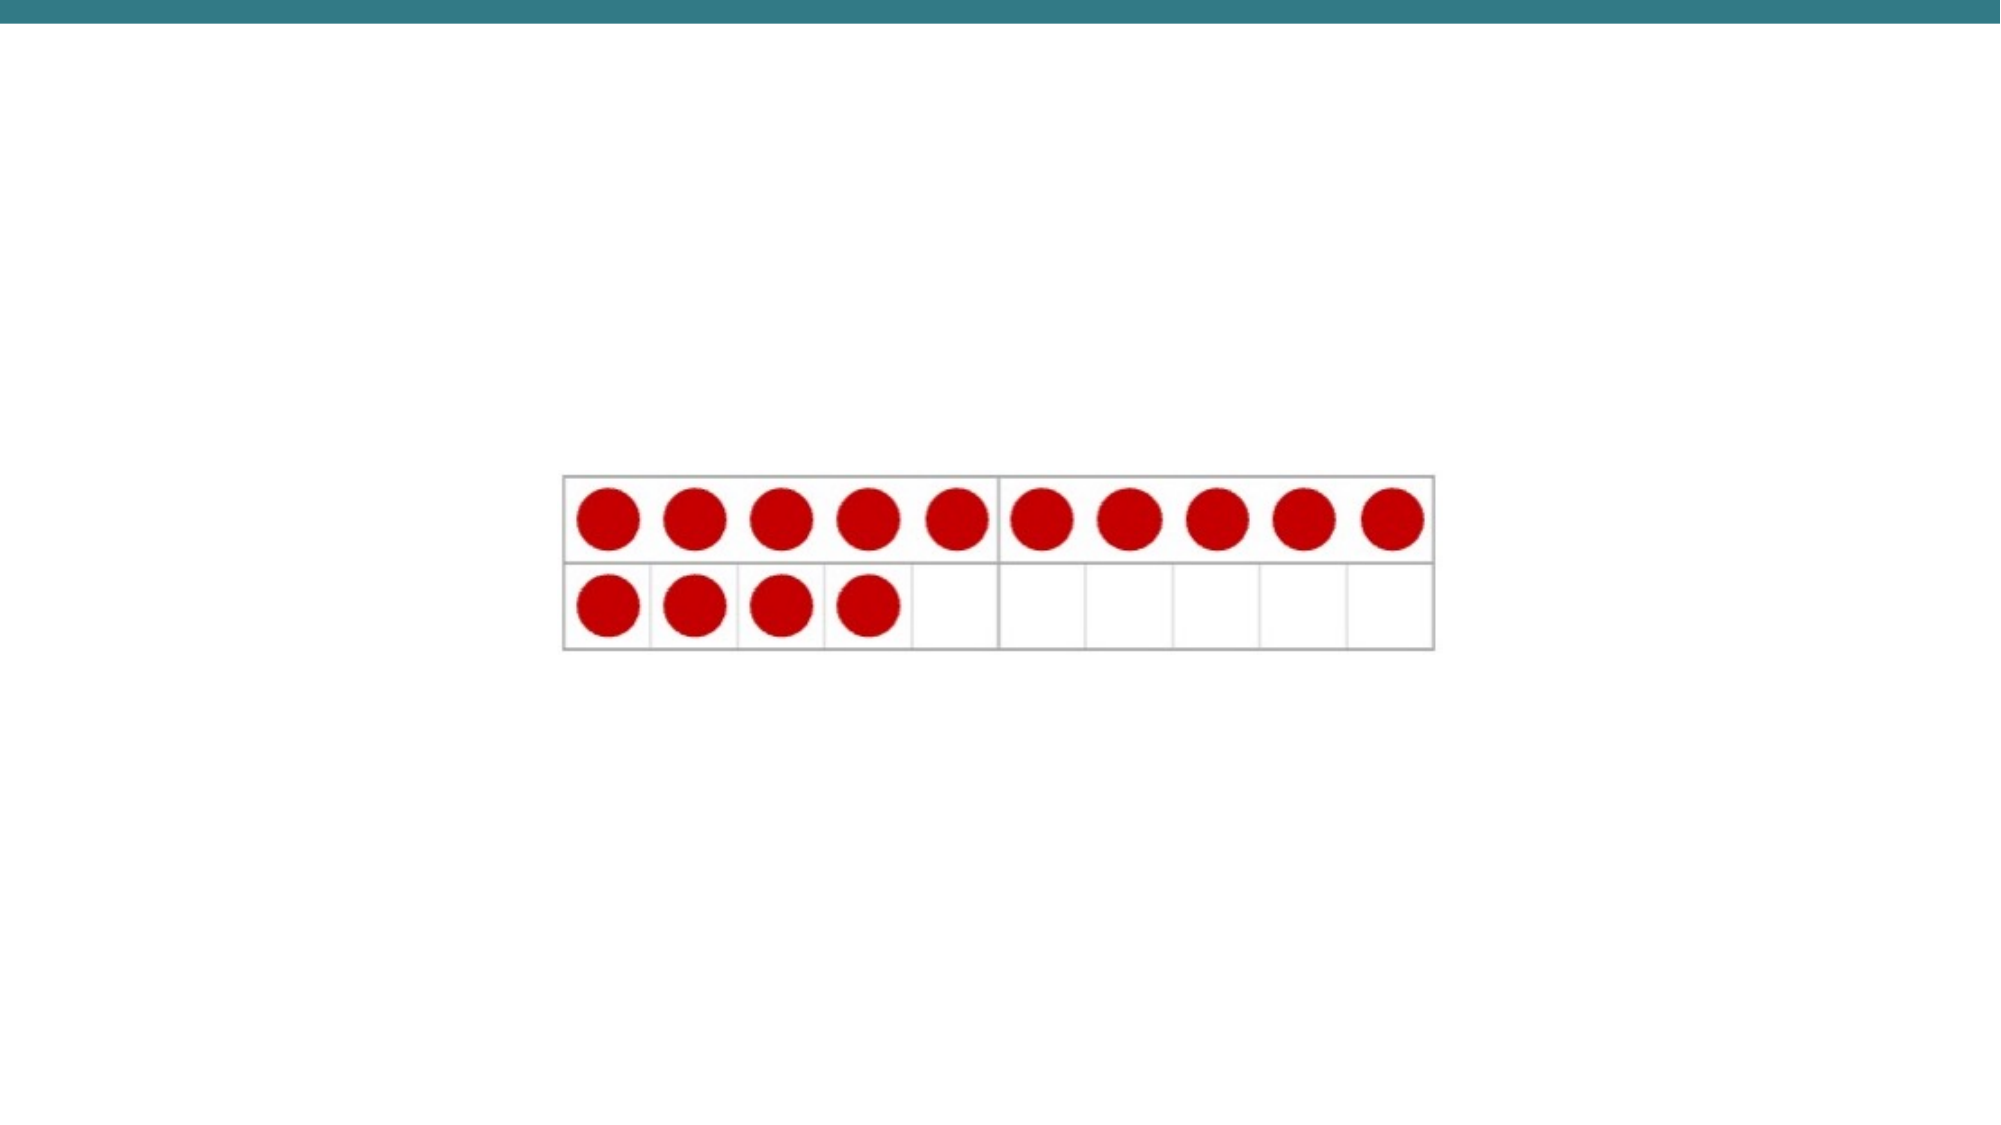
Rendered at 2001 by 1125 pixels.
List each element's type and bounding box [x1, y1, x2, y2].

picture [556, 469, 1444, 656]
